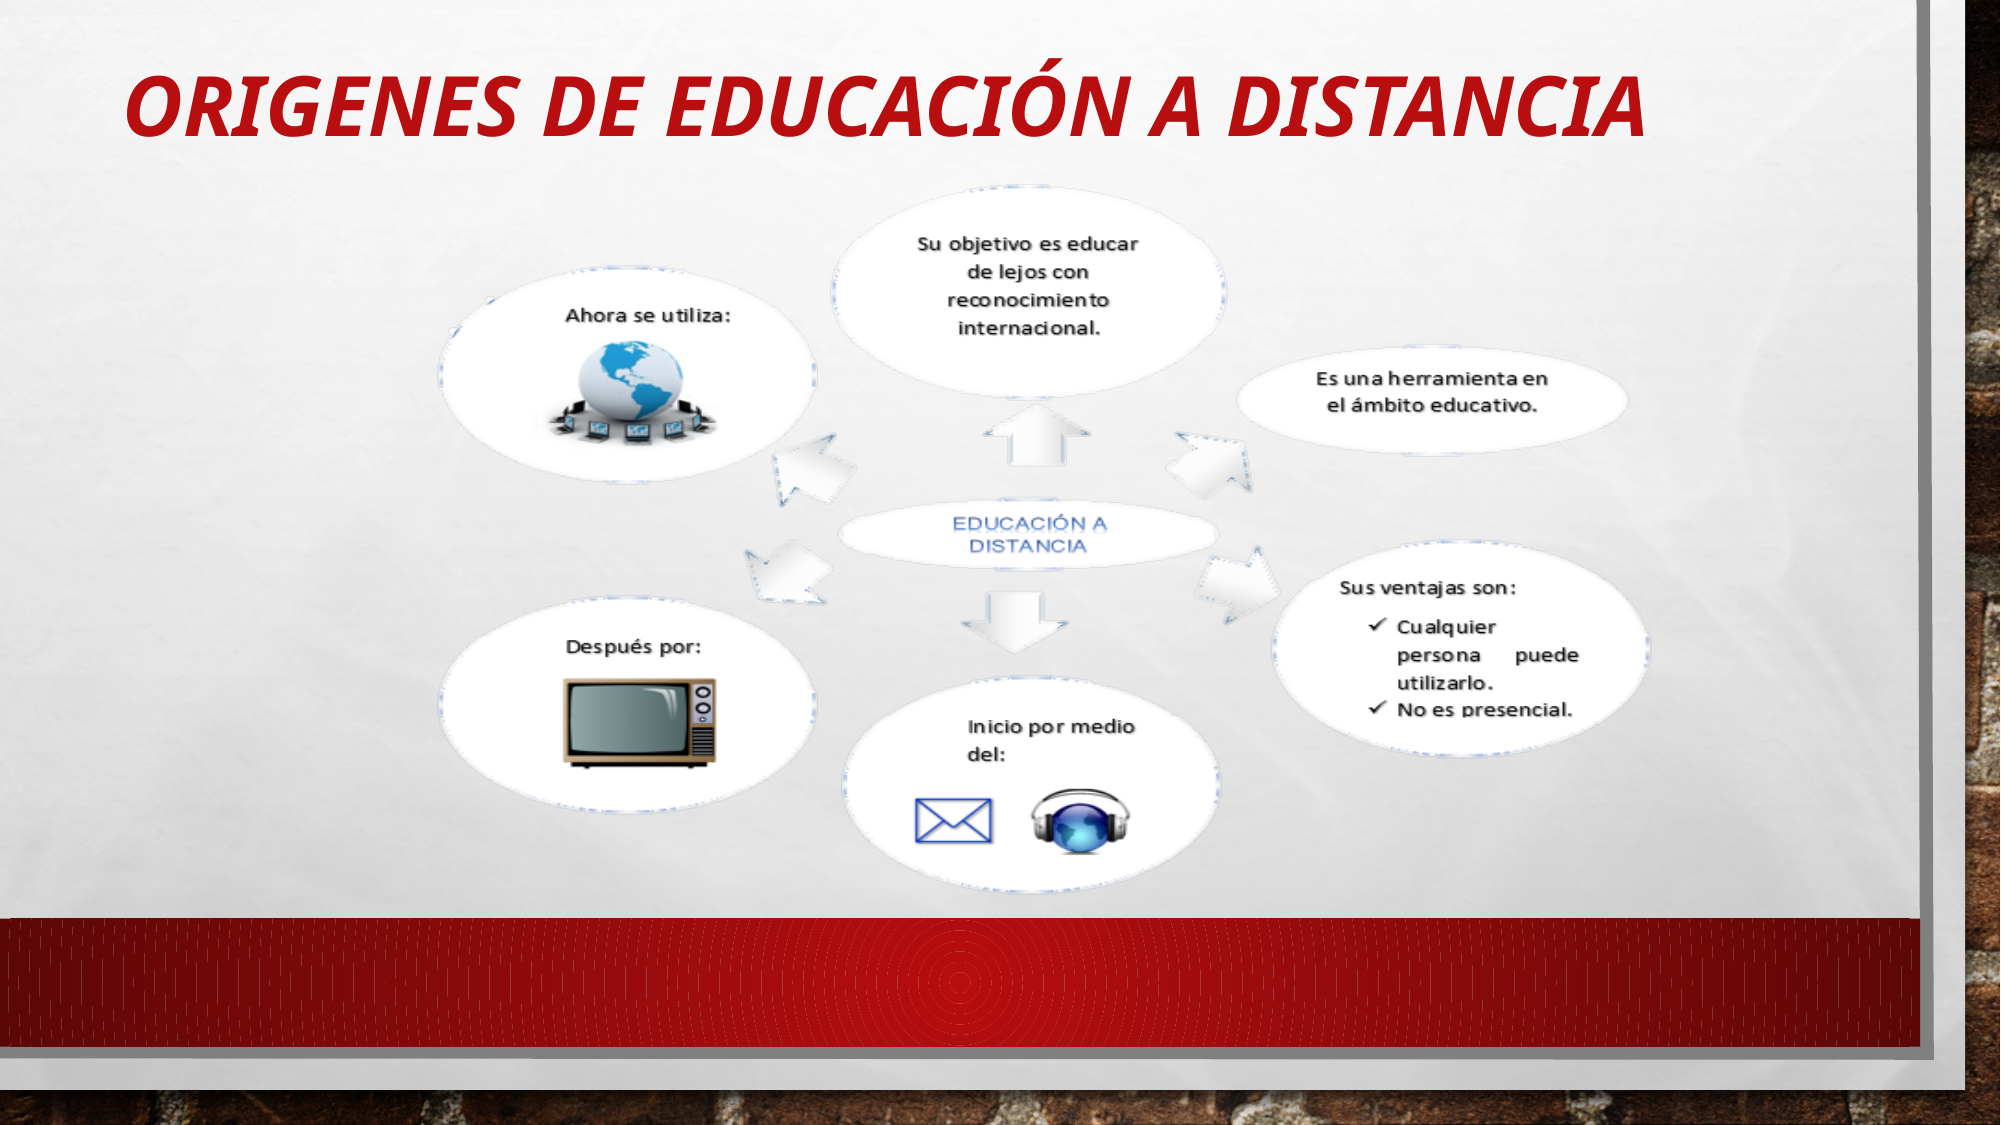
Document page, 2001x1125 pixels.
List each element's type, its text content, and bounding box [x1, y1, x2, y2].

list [415, 183, 1657, 901]
picture [0, 0, 2000, 1125]
title ORIGENES DE EDUCACIÓN A DISTANCIA [107, 15, 1813, 205]
